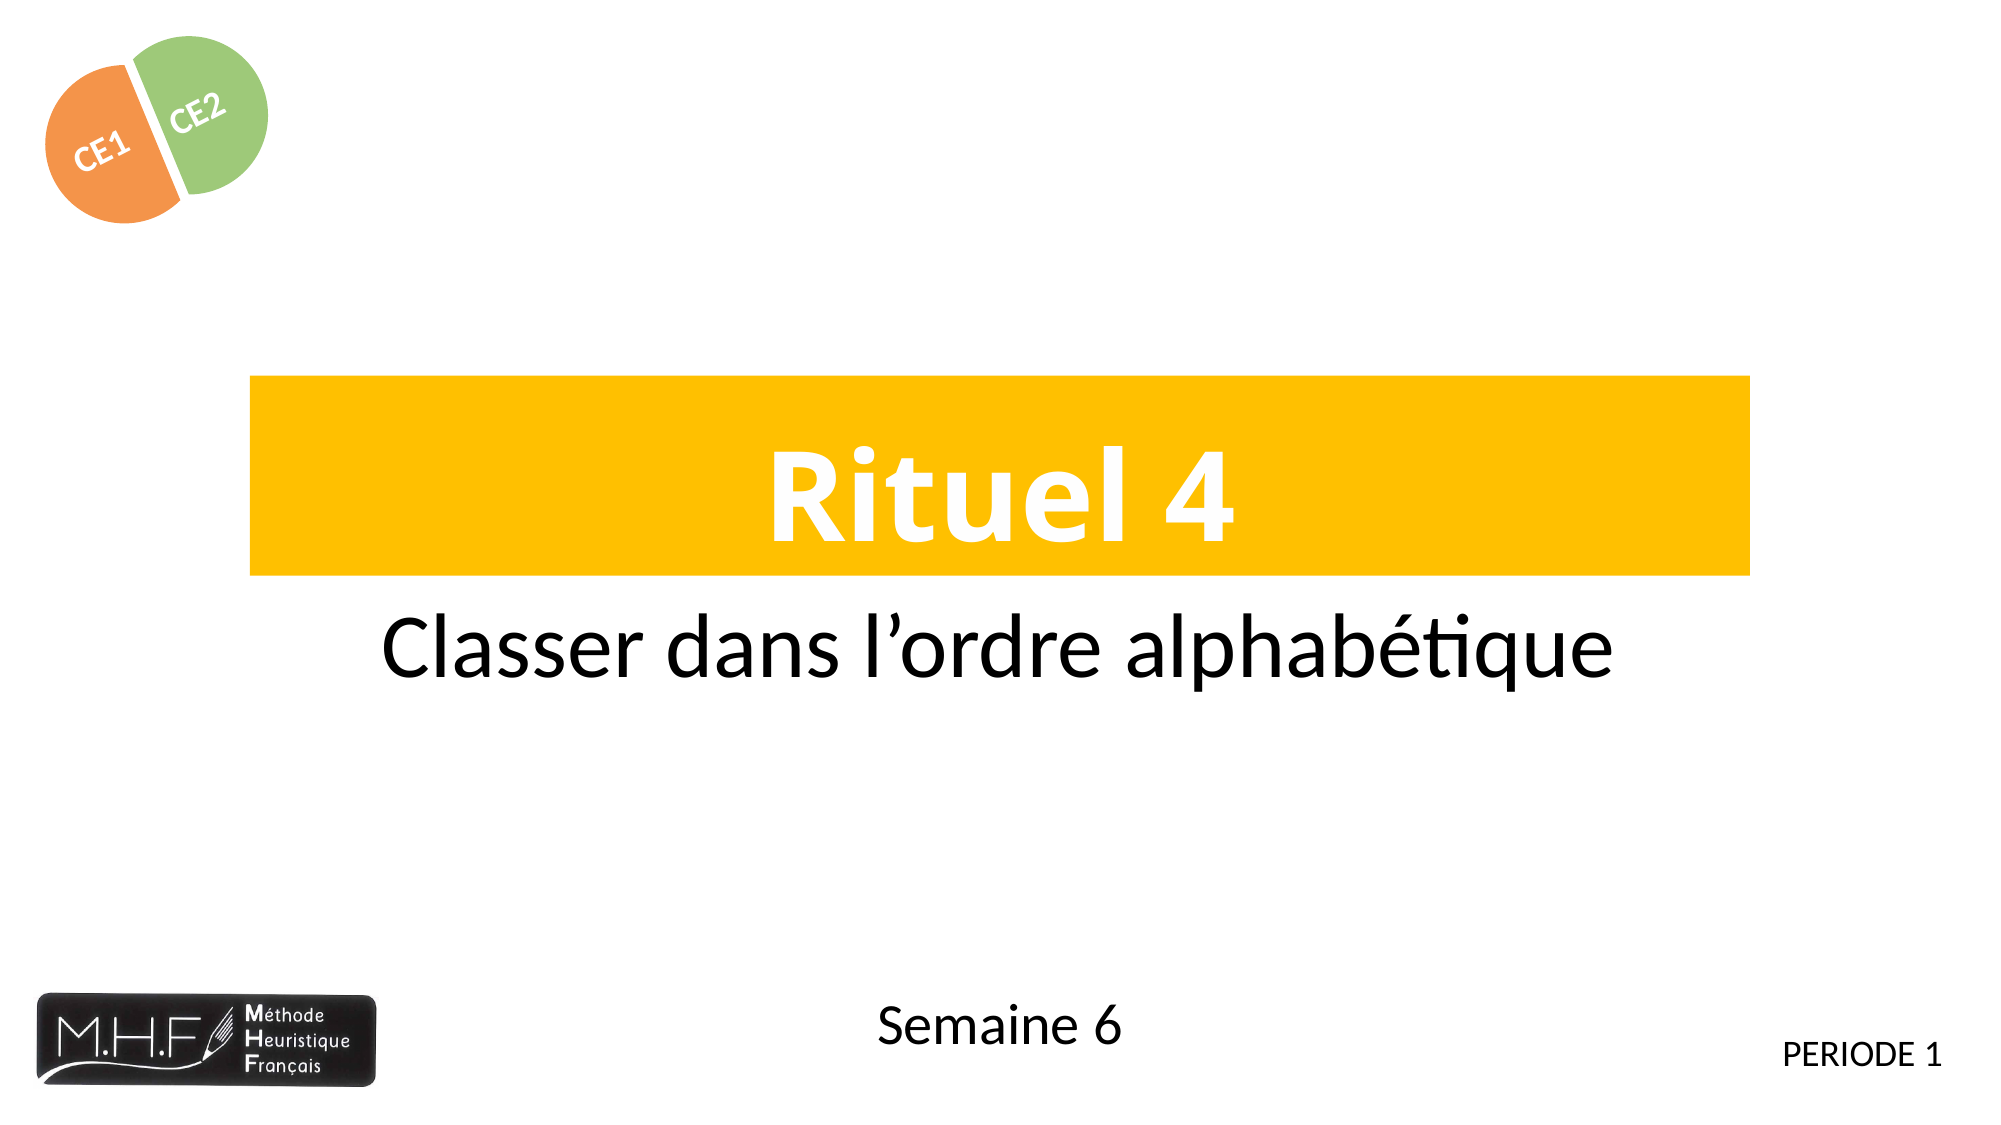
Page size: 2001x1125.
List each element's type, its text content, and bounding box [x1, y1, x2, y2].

text_box PERIODE 1 [1750, 1021, 1967, 1082]
text_box Semaine 6 [249, 987, 1750, 1118]
picture [33, 990, 379, 1089]
title Rituel 4 [249, 375, 1750, 576]
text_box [45, 35, 269, 224]
subtitle Classer dans l’ordre alphabétique [249, 590, 1750, 863]
